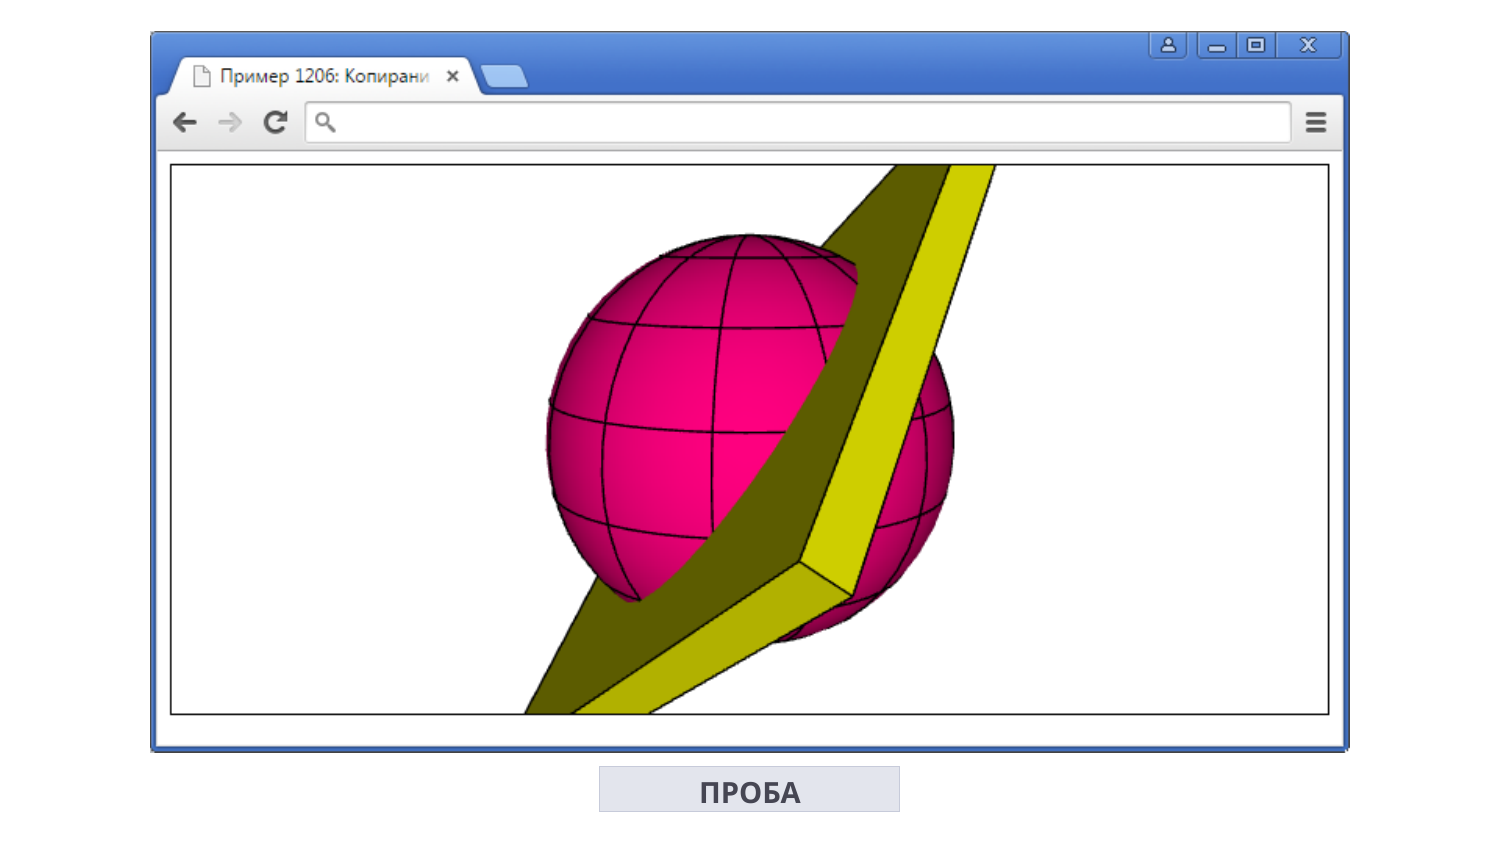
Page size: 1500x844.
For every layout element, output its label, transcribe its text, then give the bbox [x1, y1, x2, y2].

picture [149, 31, 1351, 753]
text_box ПРОБА [599, 766, 900, 812]
